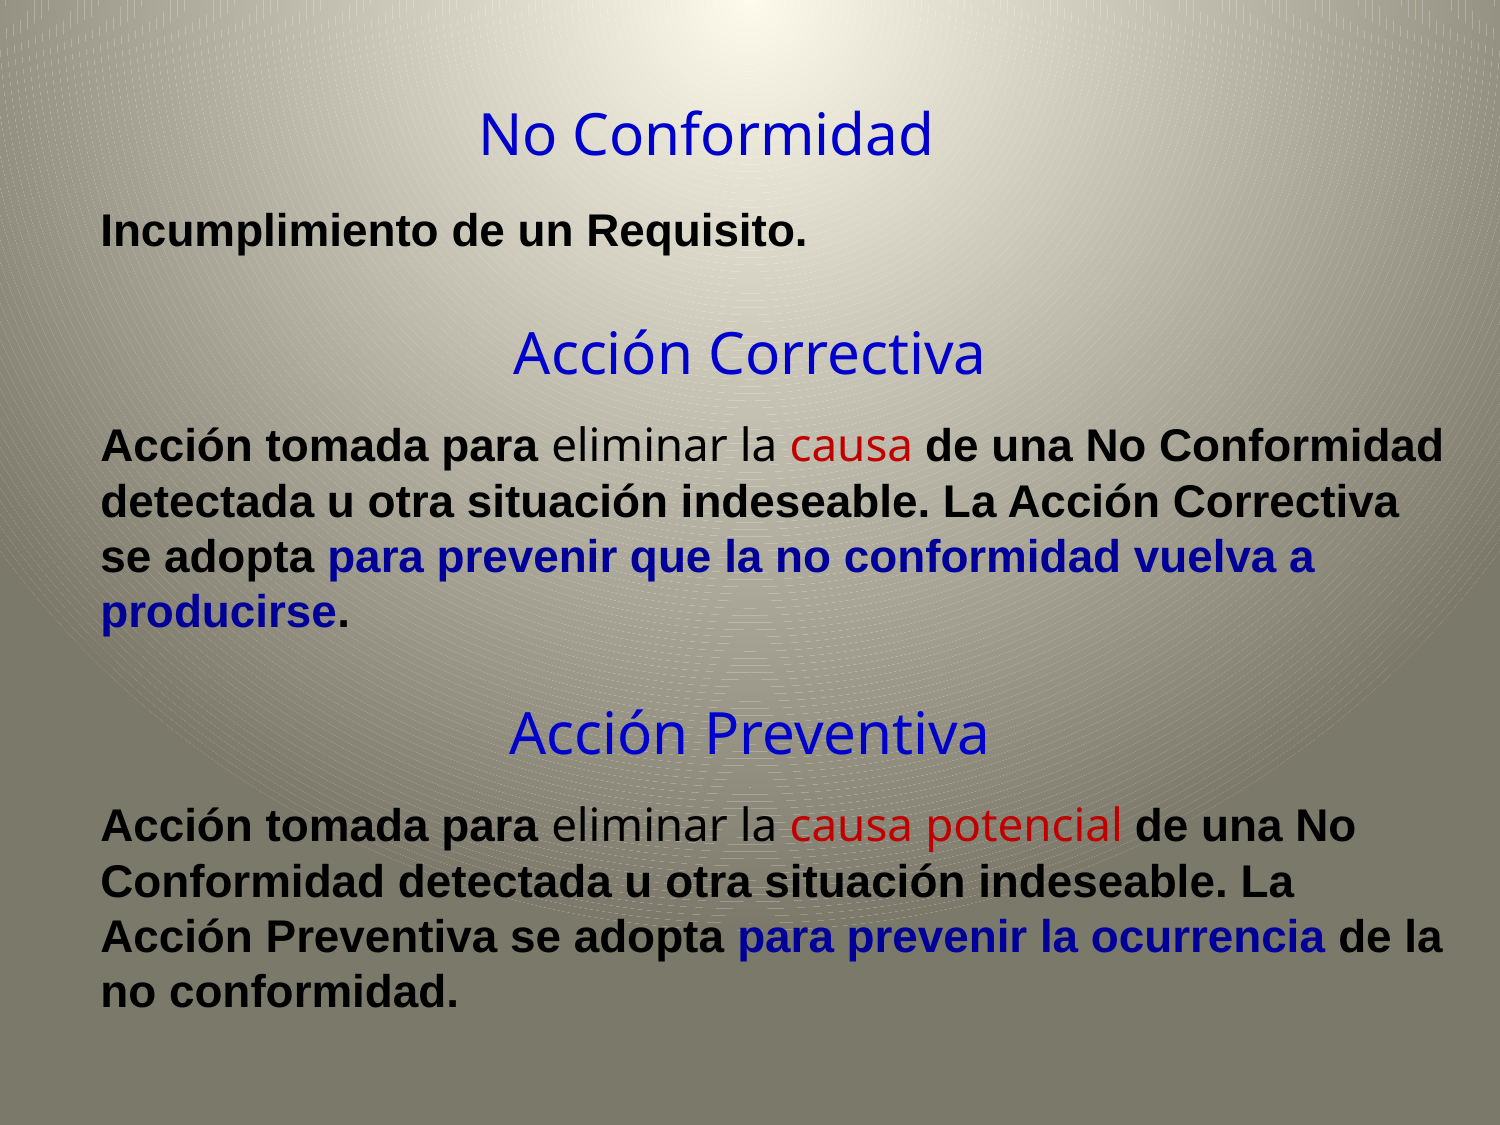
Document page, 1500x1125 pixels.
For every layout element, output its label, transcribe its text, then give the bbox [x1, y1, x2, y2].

text_box No Conformidad Incumplimiento de un Requisito. Acción Correctiva Acción tomada para eliminar la causa de una No Conformidad detectada u otra situación indeseable. La Acción Correctiva se adopta para prevenir que la no conformidad vuelva a producirse. Acción Preventiva Acción tomada para eliminar la causa potencial de una No Conformidad detectada u otra situación indeseable. La Acción Preventiva se adopta para prevenir la ocurrencia de la no conformidad. [29, 89, 1471, 1059]
